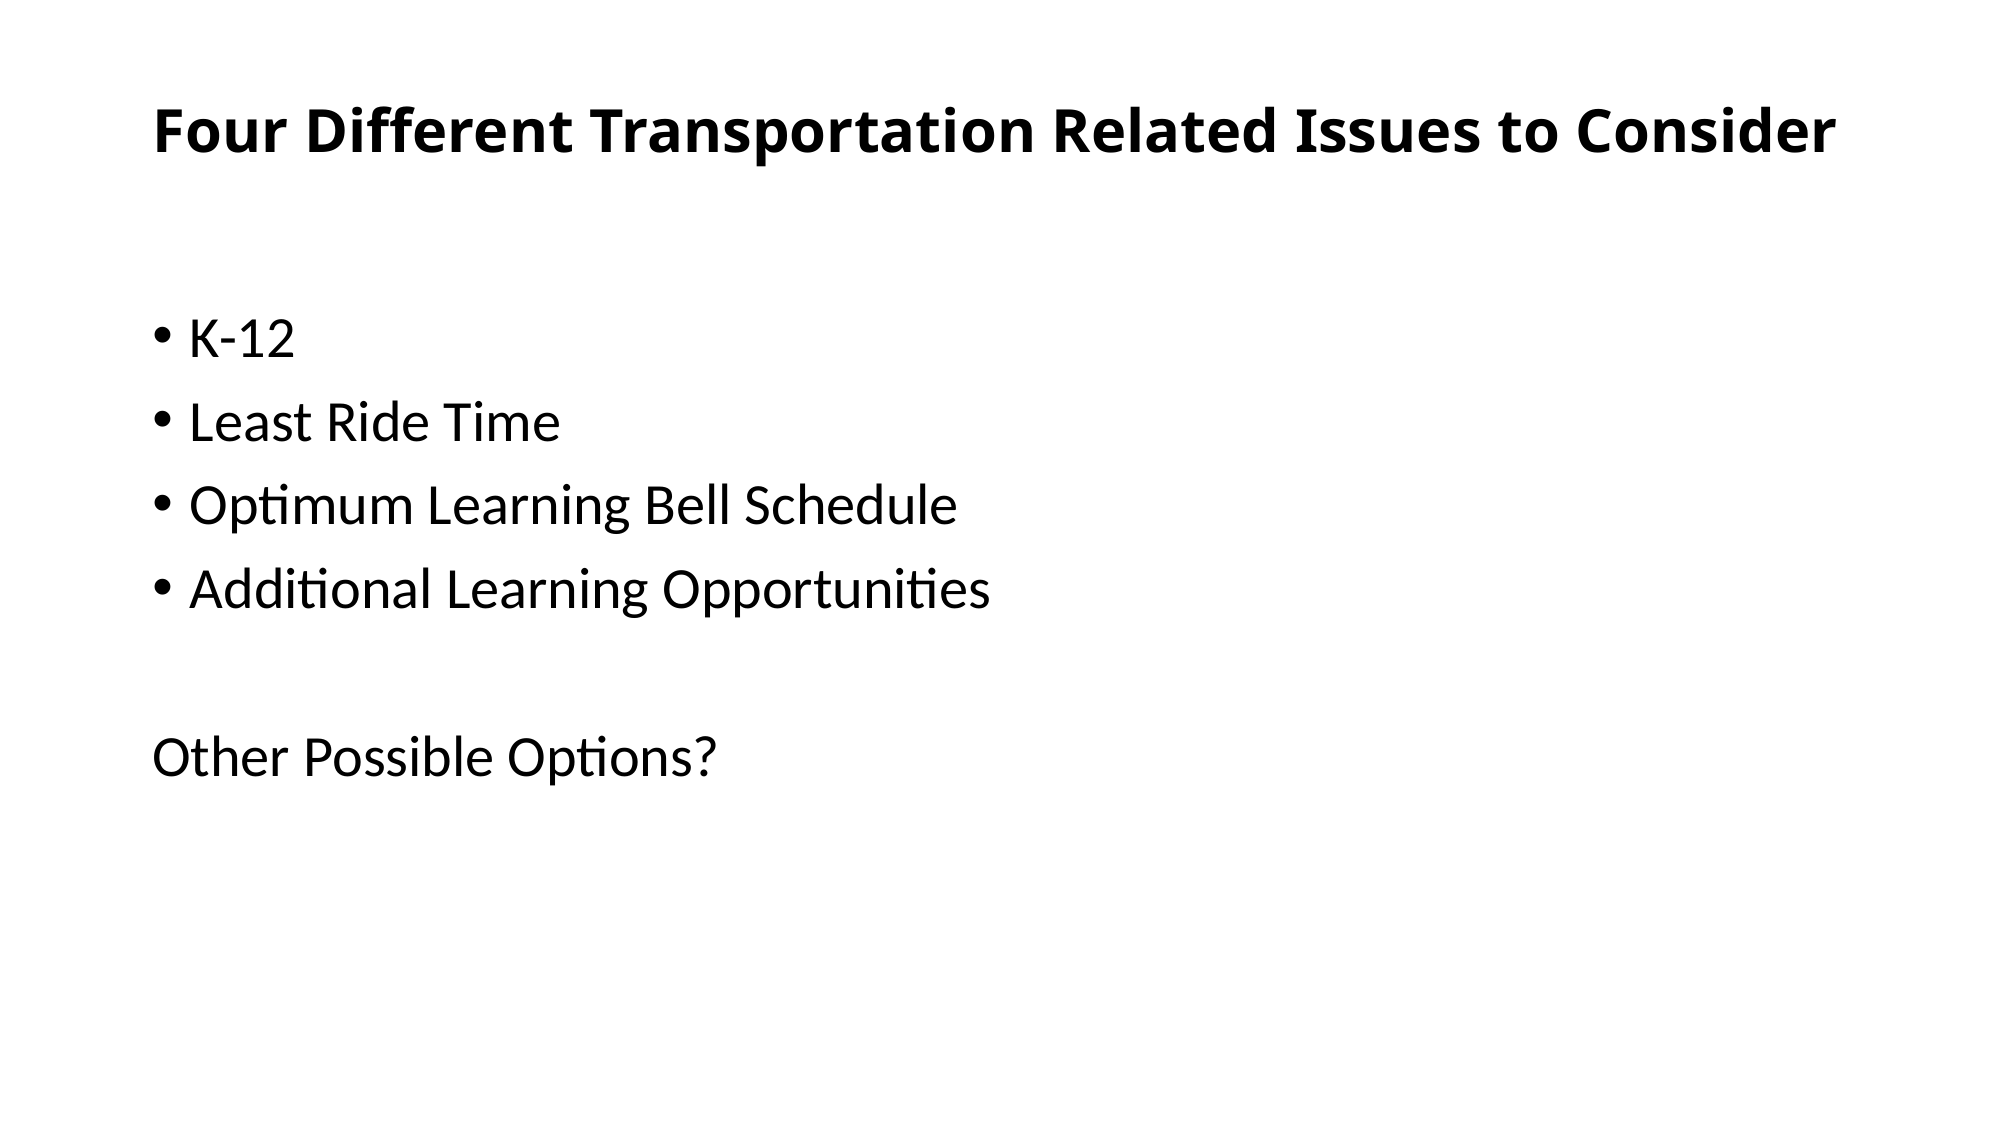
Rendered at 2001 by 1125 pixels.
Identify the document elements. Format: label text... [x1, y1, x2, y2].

title Four Different Transportation Related Issues to Consider [137, 59, 1863, 278]
list K-12 Least Ride Time Optimum Learning Bell Schedule Additional Learning Opportunities Other Possible Options? [137, 299, 1863, 1014]
